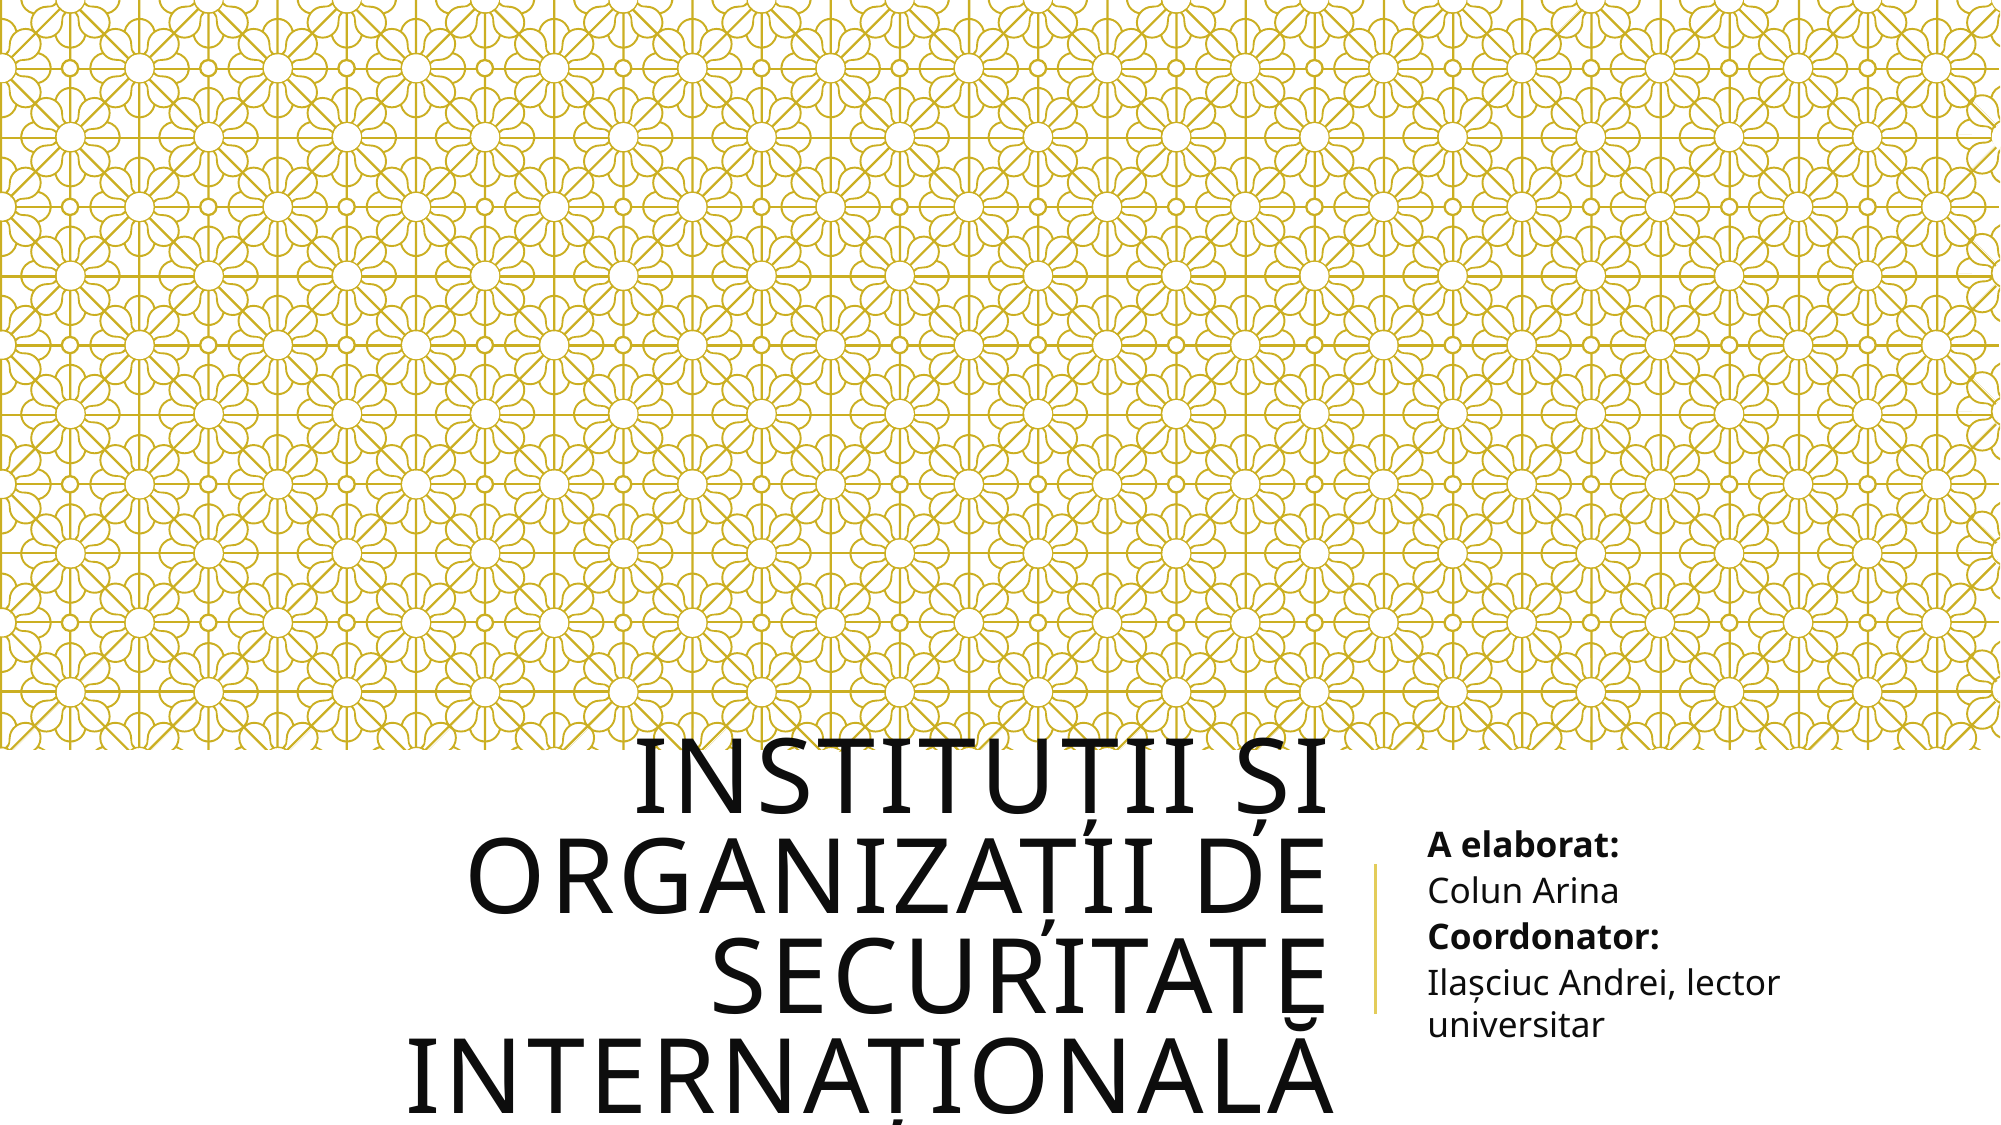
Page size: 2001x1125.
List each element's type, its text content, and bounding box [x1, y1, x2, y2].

subtitle A elaborat: Colun Arina Coordonator: Ilașciuc Andrei, lector universitar [1412, 813, 1938, 1054]
title Instituții și organizații de securitate internațională [75, 813, 1350, 1054]
